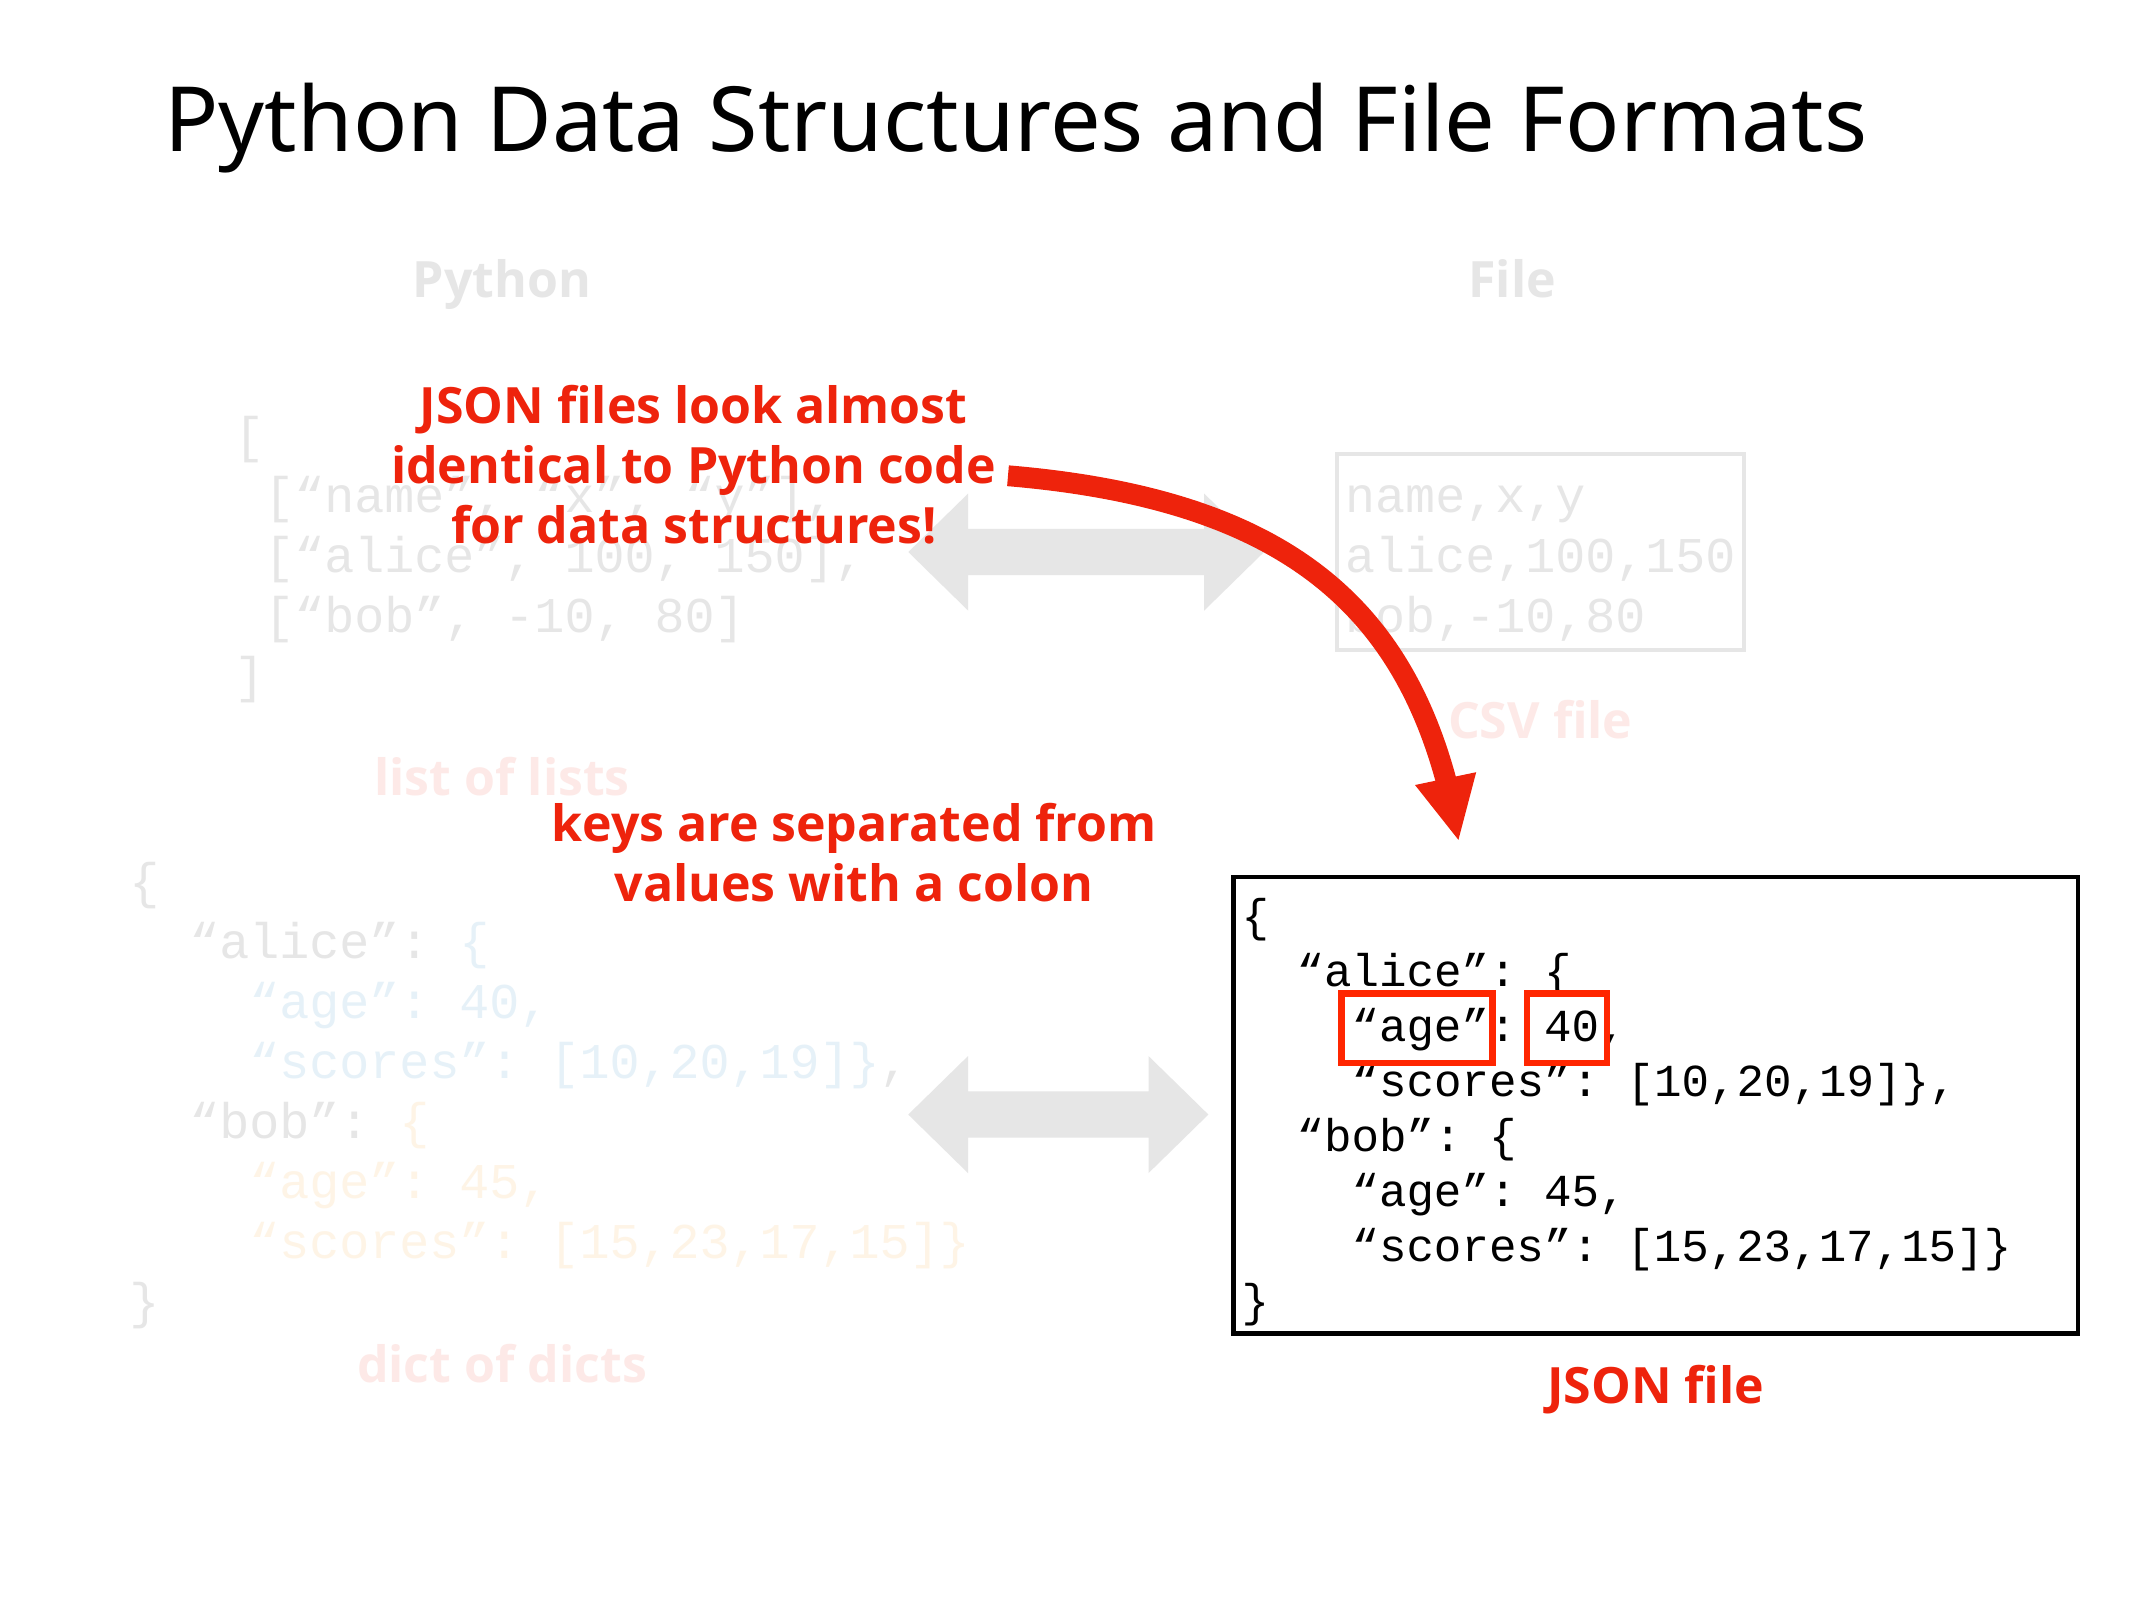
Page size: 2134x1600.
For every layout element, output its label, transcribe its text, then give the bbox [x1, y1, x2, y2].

text_box { “alice”: { “age”: 40, “scores”: [10,20,19]}, “bob”: { “age”: 45, “scores”: [15,23,17,15]} } [1233, 877, 2078, 1334]
text_box [91, 191, 2125, 1571]
text_box [1341, 993, 1493, 1063]
text_box [1008, 475, 1463, 840]
text_box JSON files look almost identical to Python code for data structures! [382, 365, 1005, 562]
text_box JSON file [1538, 1345, 1773, 1422]
text_box [1527, 993, 1607, 1063]
title Python Data Structures and File Formats [155, 41, 1978, 191]
text_box keys are separated from values with a colon [542, 783, 1166, 920]
